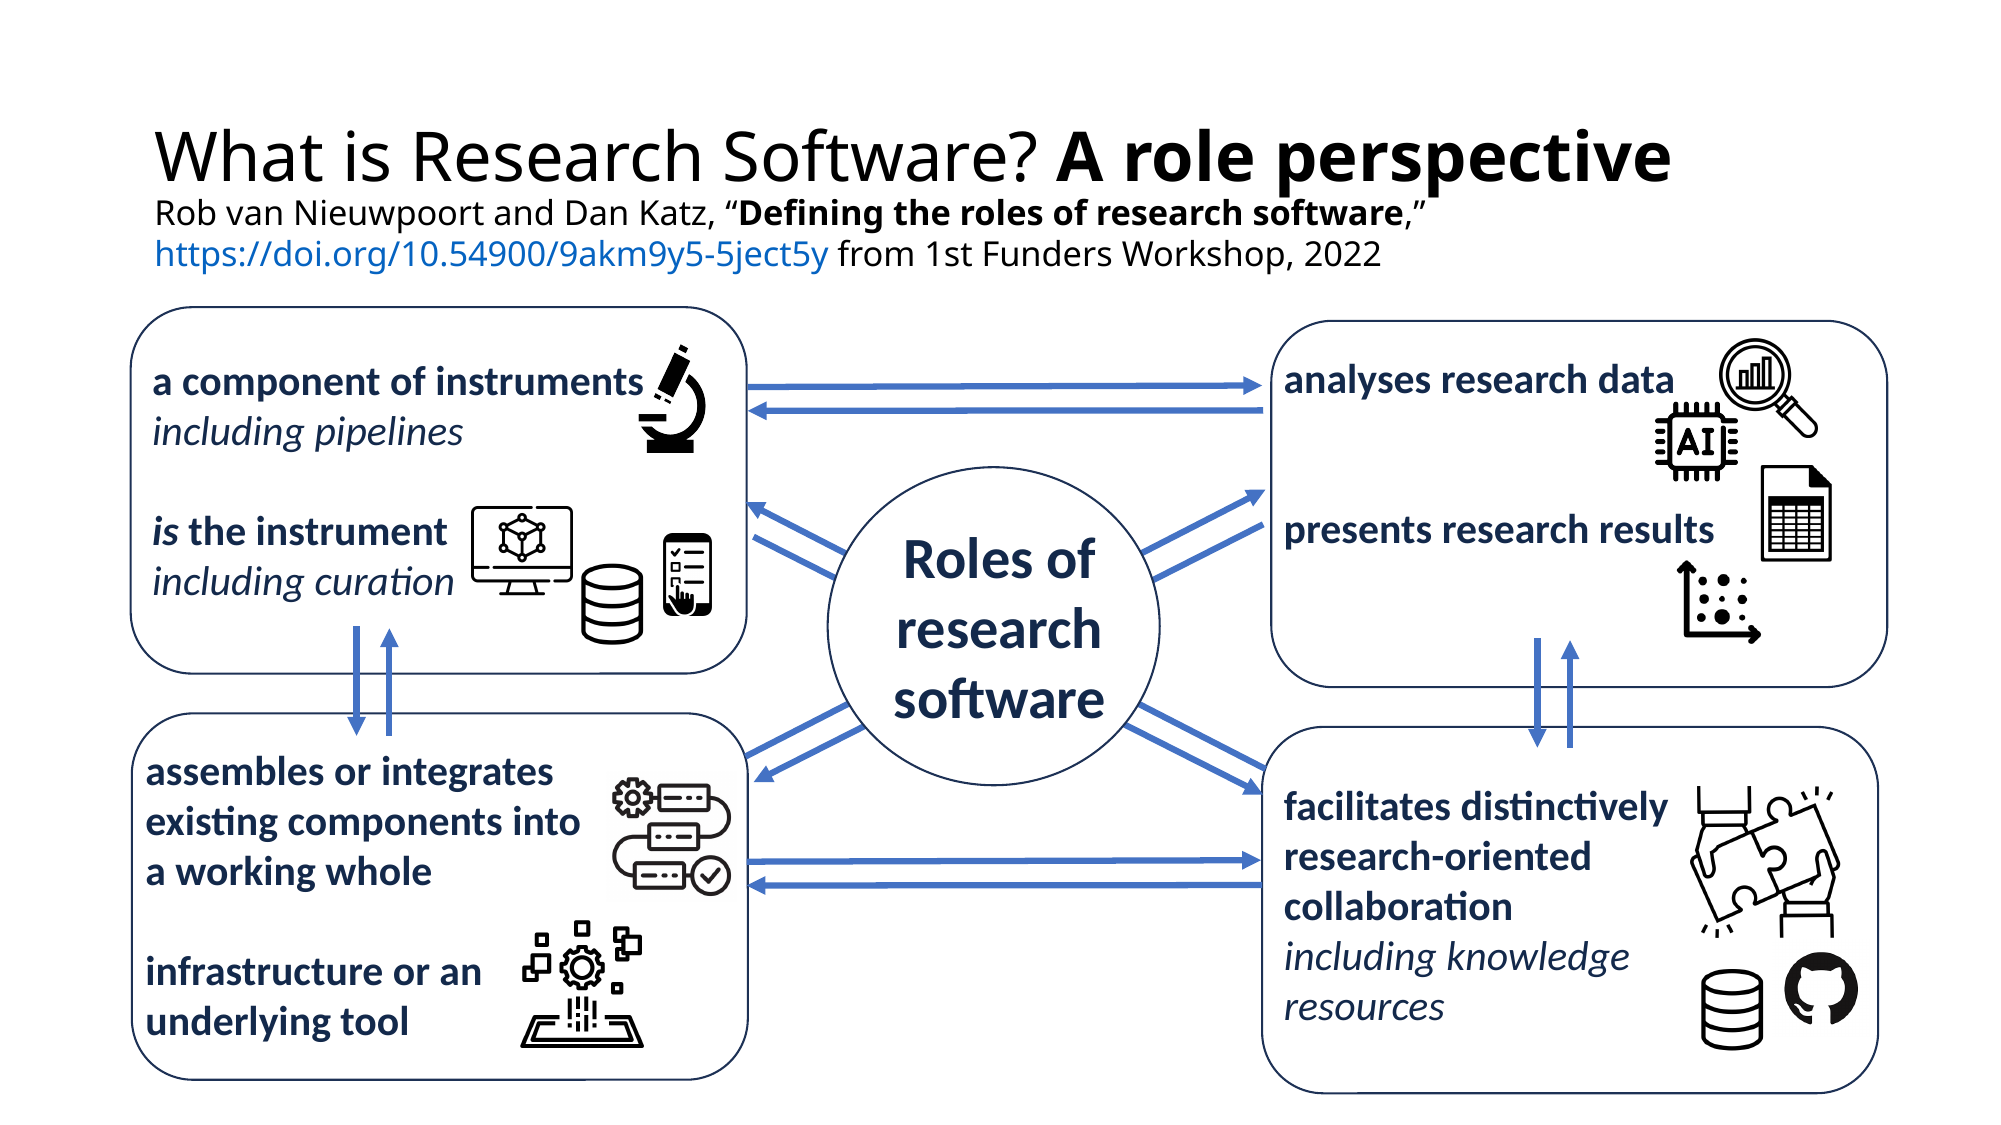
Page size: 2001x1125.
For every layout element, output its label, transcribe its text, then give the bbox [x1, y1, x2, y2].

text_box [827, 467, 1160, 786]
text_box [1269, 320, 1888, 688]
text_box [1262, 726, 1879, 1094]
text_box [130, 307, 827, 674]
title What is Research Software? A role perspective Rob van Nieuwpoort and Dan Katz, “Defining the roles of research software,” https://doi.org/10.54900/9akm9y5-5ject5y from 1st Funders Workshop, 2022 [139, 89, 1865, 308]
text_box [130, 713, 748, 1080]
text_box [356, 385, 1571, 886]
